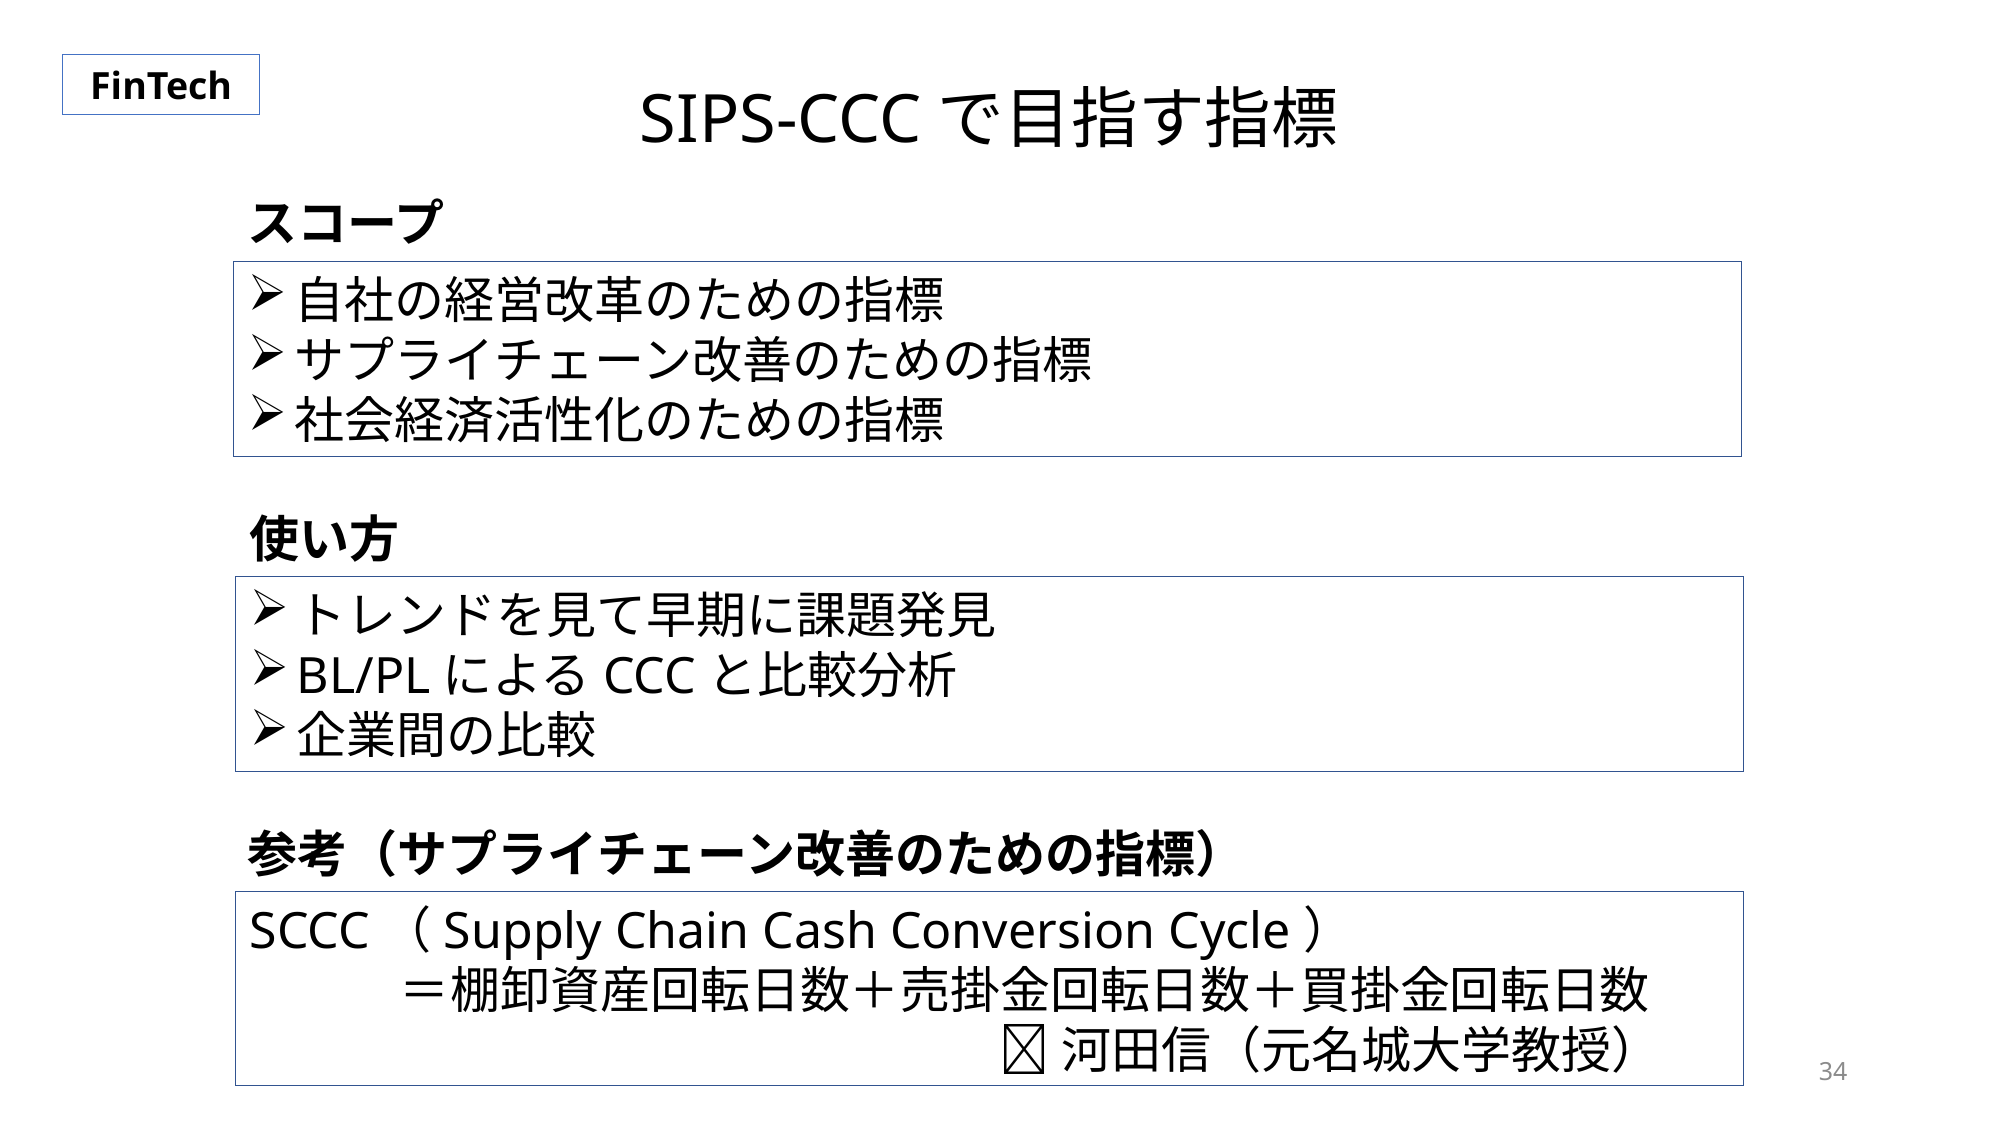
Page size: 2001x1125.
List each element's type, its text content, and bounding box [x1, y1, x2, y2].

text_box 自社の経営改革のための指標 サプライチェーン改善のための指標 社会経済活性化のための指標 [233, 261, 1742, 457]
text_box SCCC（Supply Chain Cash Conversion Cycle） ＝棚卸資産回転日数＋売掛金回転日数＋買掛金回転日数 河田信（元名城大学教授） [235, 891, 1744, 1086]
slide_number 34 [1412, 1042, 1863, 1103]
text_box 使い方 [235, 500, 576, 576]
text_box トレンドを見て早期に課題発見 BL/PLによるCCCと比較分析 企業間の比較 [235, 576, 1744, 772]
text_box 参考（サプライチェーン改善のための指標） [233, 815, 1446, 891]
text_box SIPS-CCCで目指す指標 [328, 68, 1650, 164]
text_box スコープ [233, 184, 574, 259]
text_box FinTech [62, 54, 260, 115]
